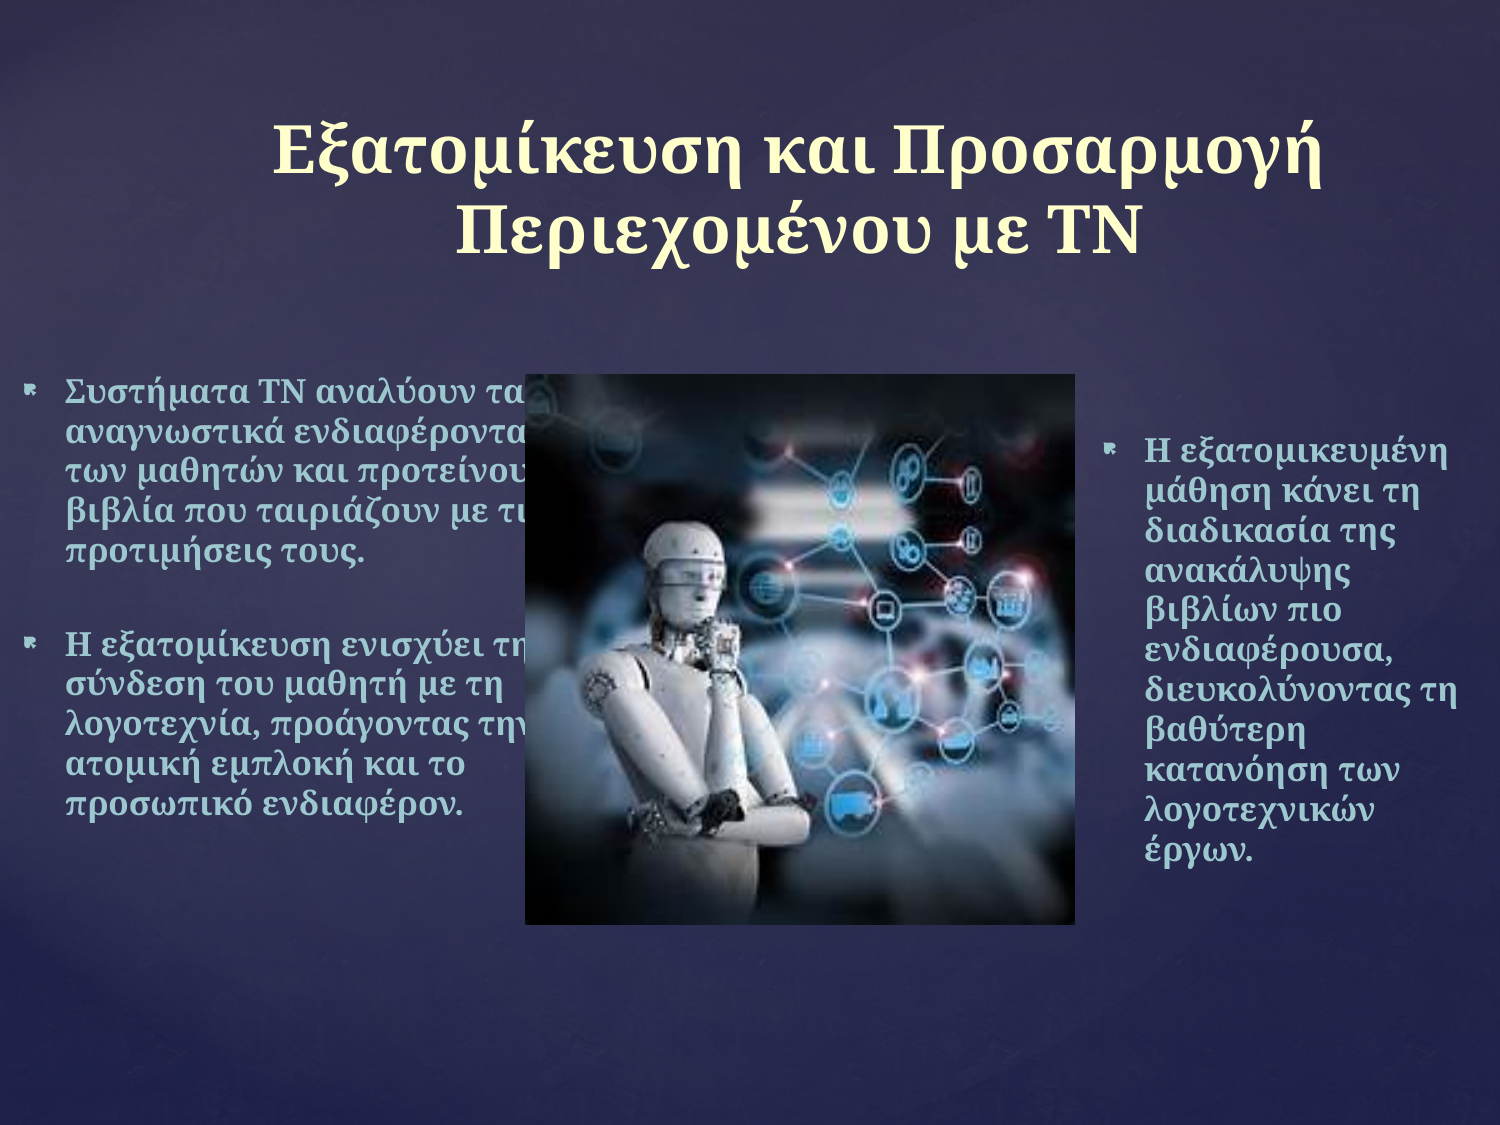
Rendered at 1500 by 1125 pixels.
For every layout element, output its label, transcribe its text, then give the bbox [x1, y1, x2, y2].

text_box Εξατομίκευση και Προσαρμογή Περιεχομένου με ΤΝ [37, 99, 1500, 275]
text_box Συστήματα ΤΝ αναλύουν τα αναγνωστικά ενδιαφέροντα των μαθητών και προτείνουν βιβλία που ταιριάζουν με τις προτιμήσεις τους. Η εξατομίκευση ενισχύει τη σύνδεση του μαθητή με τη λογοτεχνία, προάγοντας την ατομική εμπλοκή και το προσωπικό ενδιαφέρον. [5, 362, 580, 888]
picture [524, 374, 1076, 926]
text_box Η εξατομικευμένη μάθηση κάνει τη διαδικασία της ανακάλυψης βιβλίων πιο ενδιαφέρουσα, διευκολύνοντας τη βαθύτερη κατανόηση των λογοτεχνικών έργων. [1084, 374, 1497, 795]
